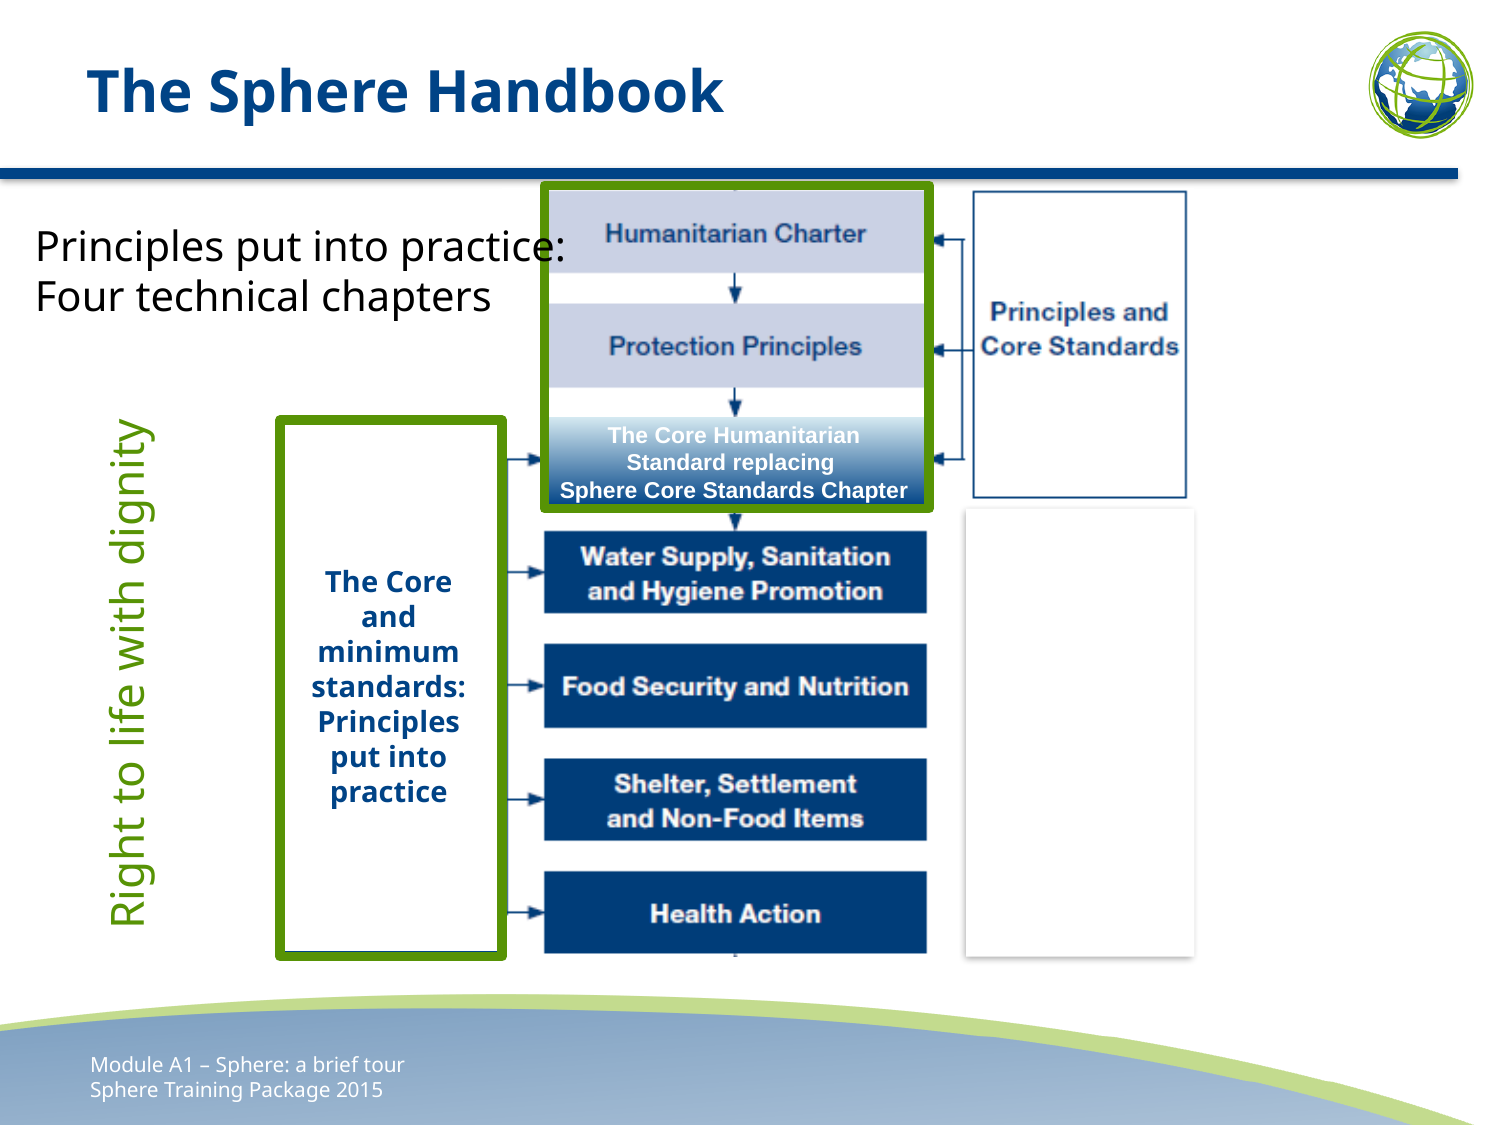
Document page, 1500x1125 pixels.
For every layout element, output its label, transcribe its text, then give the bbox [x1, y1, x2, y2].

picture [1358, 26, 1482, 147]
title The Sphere Handbook [75, 0, 1335, 178]
picture [0, 992, 1500, 1125]
picture [501, 187, 1195, 957]
list Principles put into practice: Four technical chapters [19, 211, 496, 350]
footer Module A1 – Sphere: a brief tour Sphere Training Package 2015 [75, 1046, 1072, 1107]
text_box [278, 418, 496, 959]
text_box Right to life with dignity [90, 357, 173, 945]
